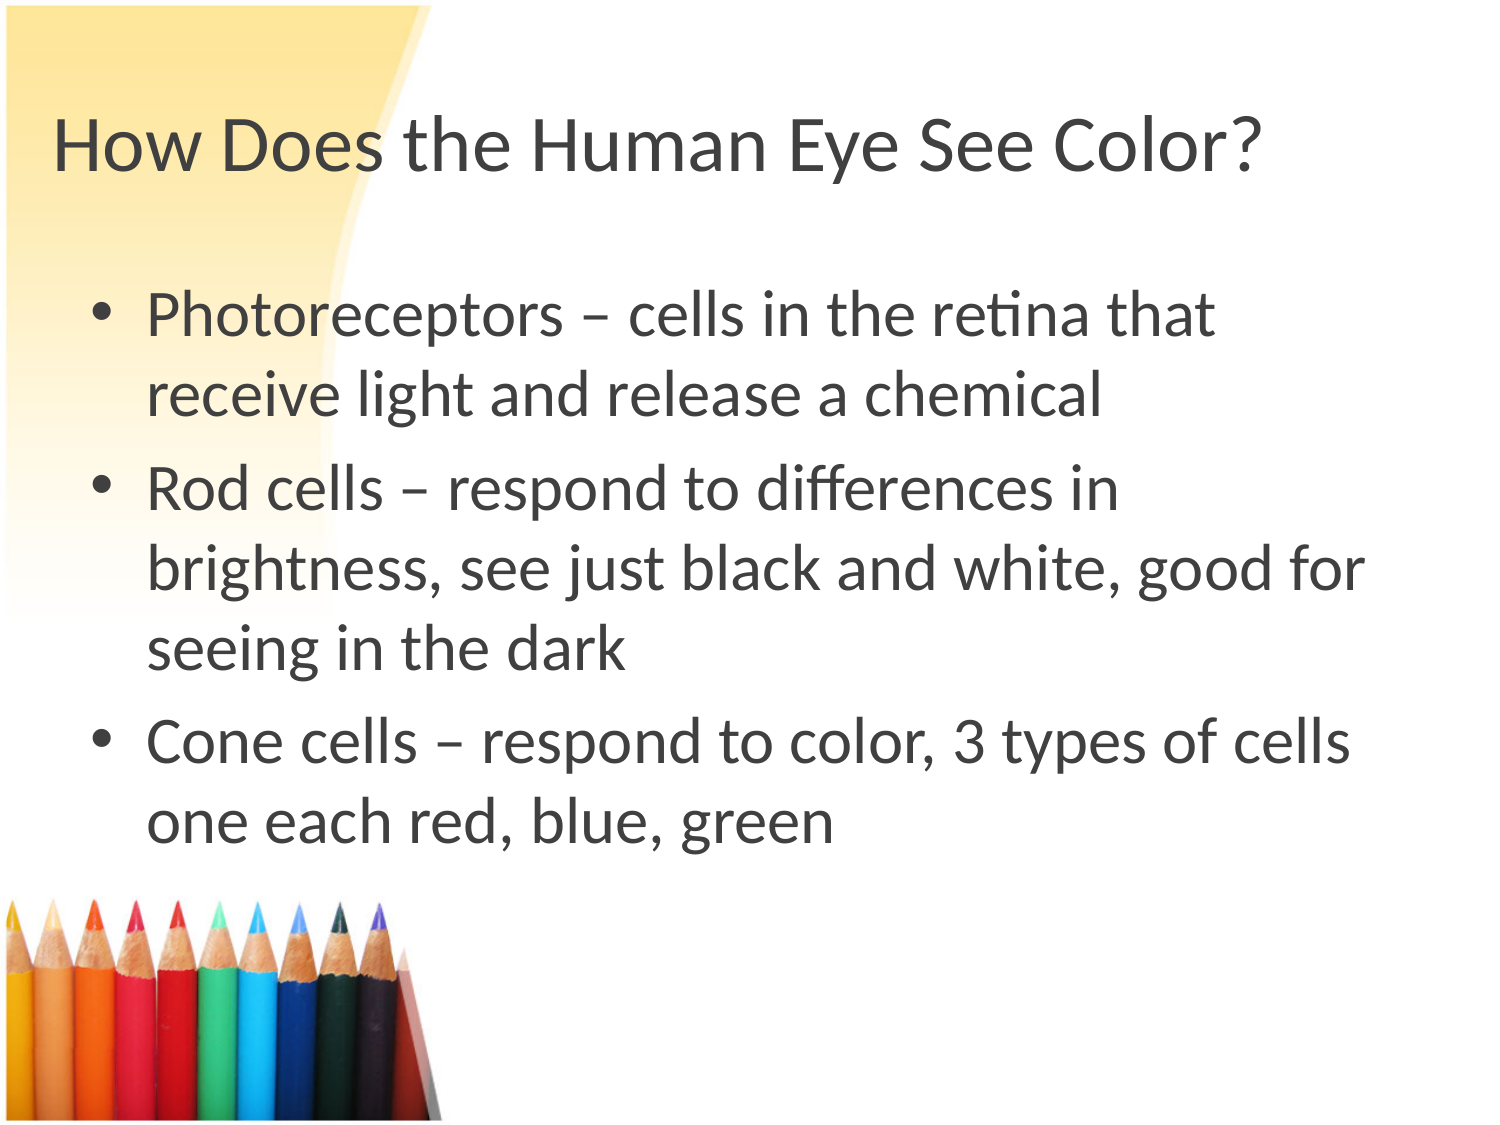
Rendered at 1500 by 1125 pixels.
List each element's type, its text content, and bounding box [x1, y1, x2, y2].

list Photoreceptors – cells in the retina that receive light and release a chemical Rod cells – respond to differences in brightness, see just black and white, good for seeing in the dark Cone cells – respond to color, 3 types of cells one each red, blue, green [74, 262, 1426, 1006]
picture [0, 0, 1500, 1125]
title How Does the Human Eye See Color? [37, 44, 1426, 233]
